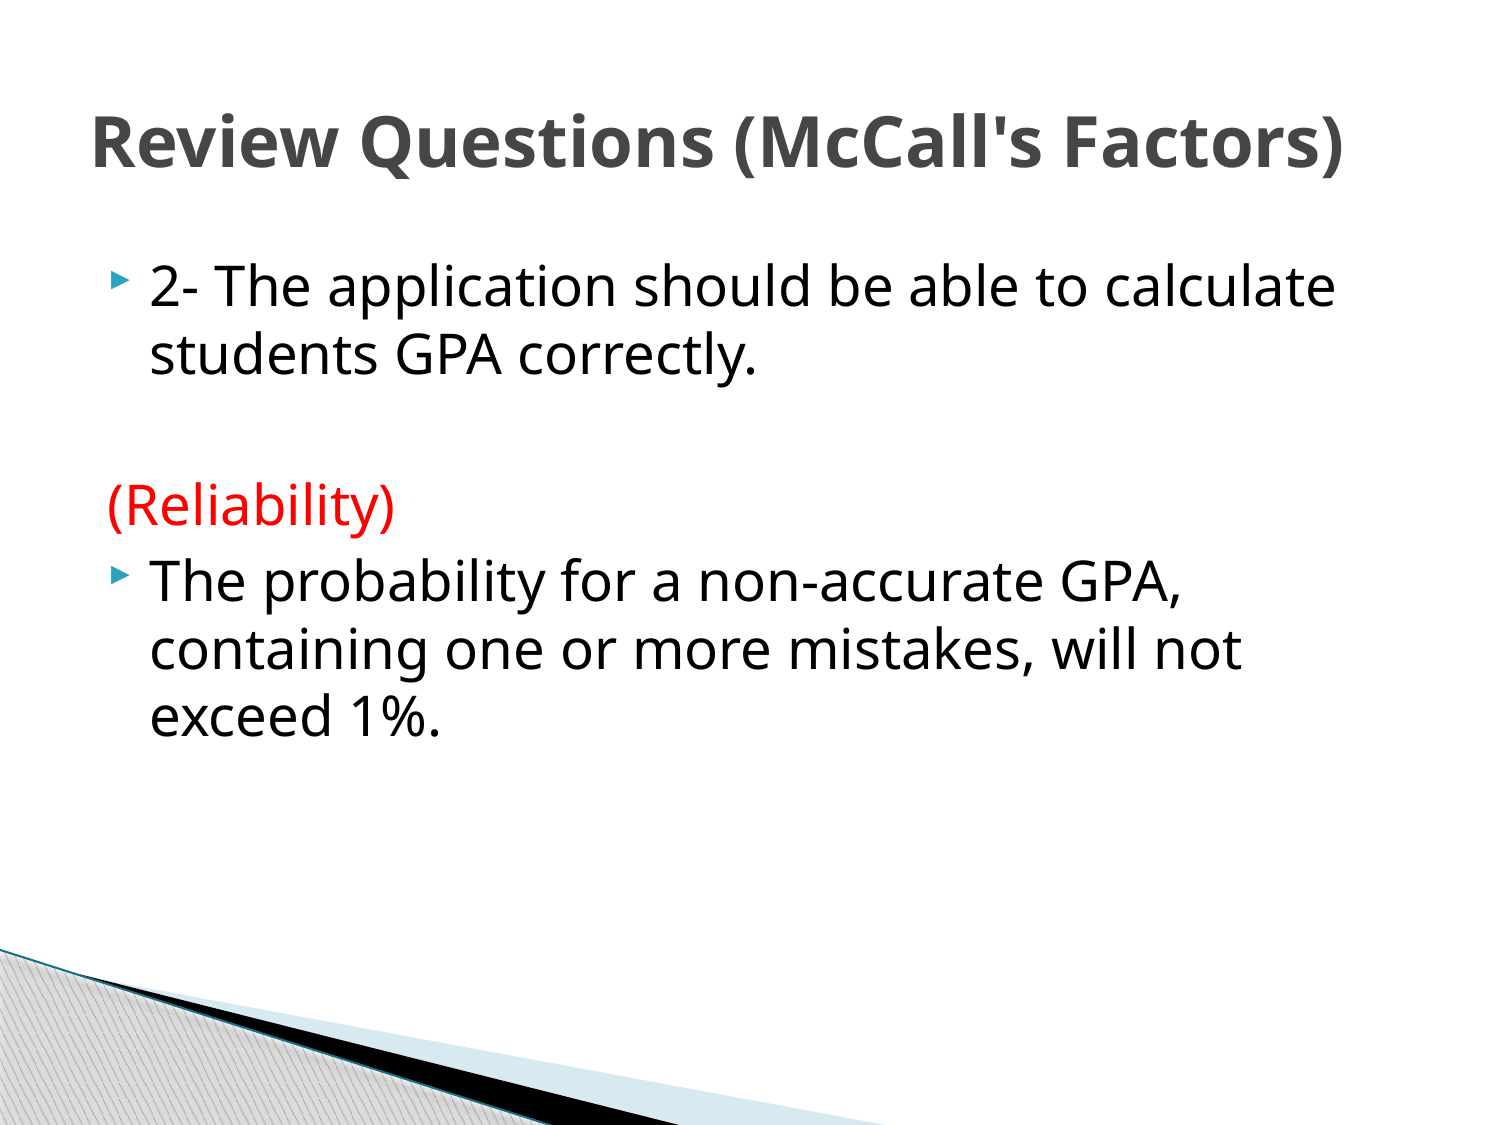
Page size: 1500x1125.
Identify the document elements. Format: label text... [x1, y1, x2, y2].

title Review Questions (McCall's Factors) [75, 45, 1425, 233]
list 2- The application should be able to calculate students GPA correctly. (Reliability) The probability for a non-accurate GPA, containing one or more mistakes, will not exceed 1%. [74, 242, 1426, 986]
